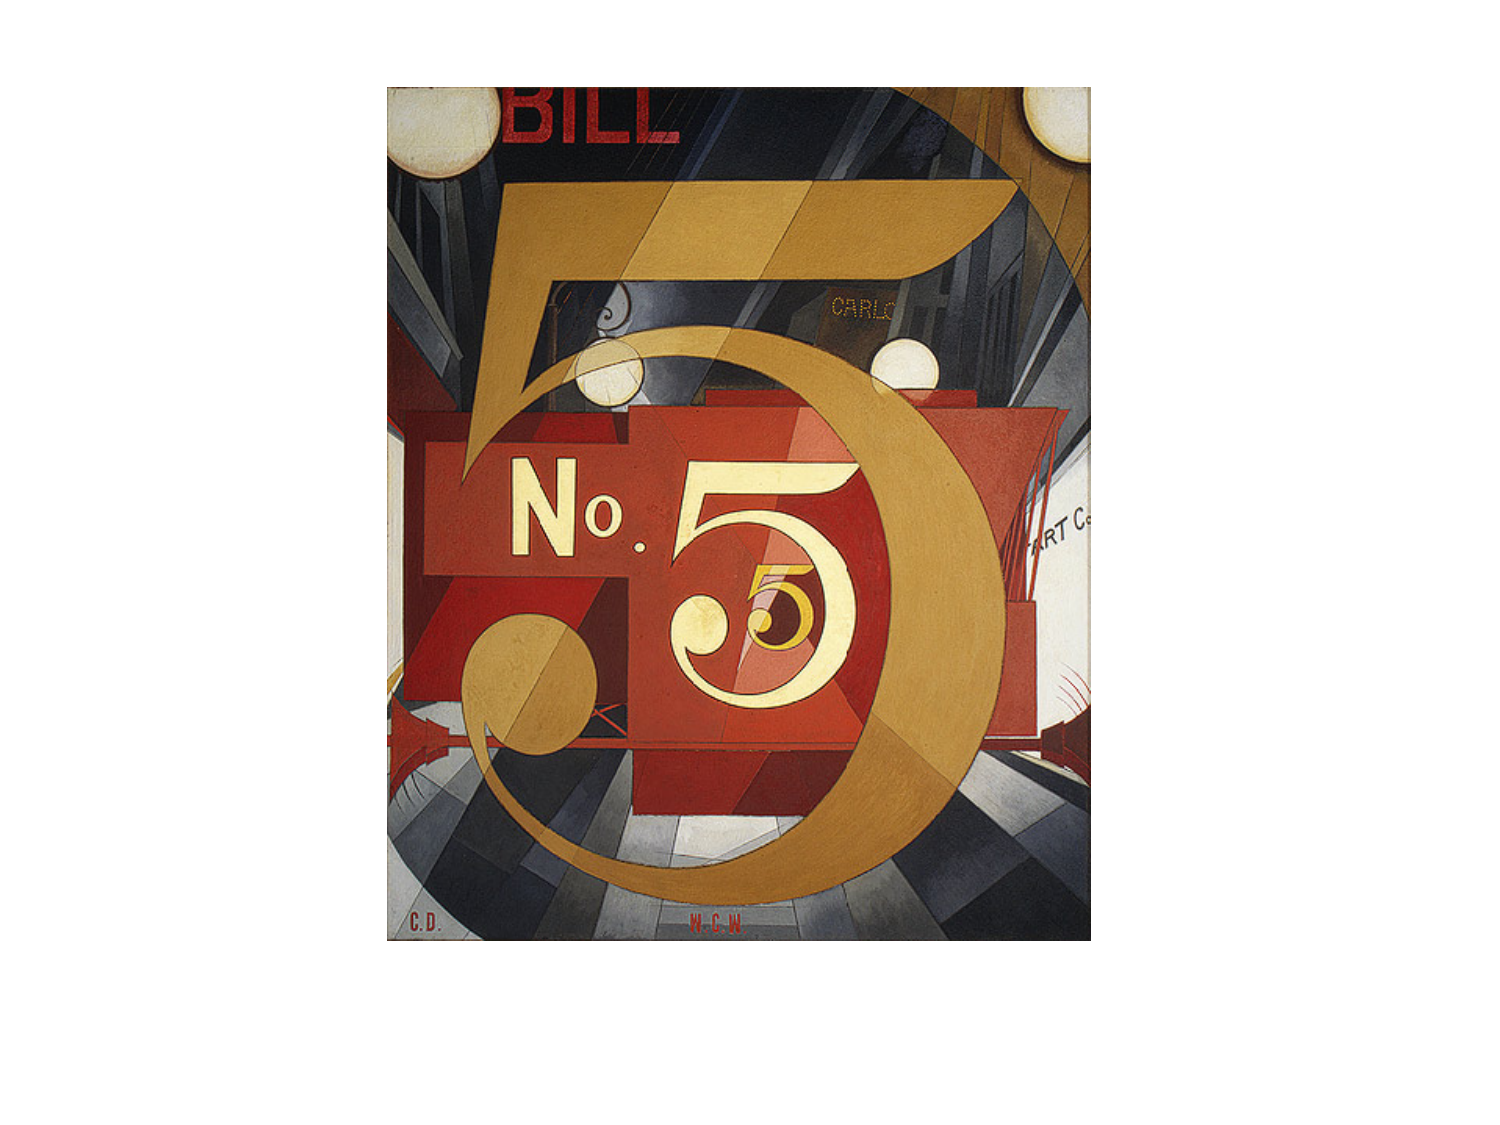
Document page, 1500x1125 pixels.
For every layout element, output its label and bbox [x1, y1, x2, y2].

picture [387, 87, 1091, 941]
